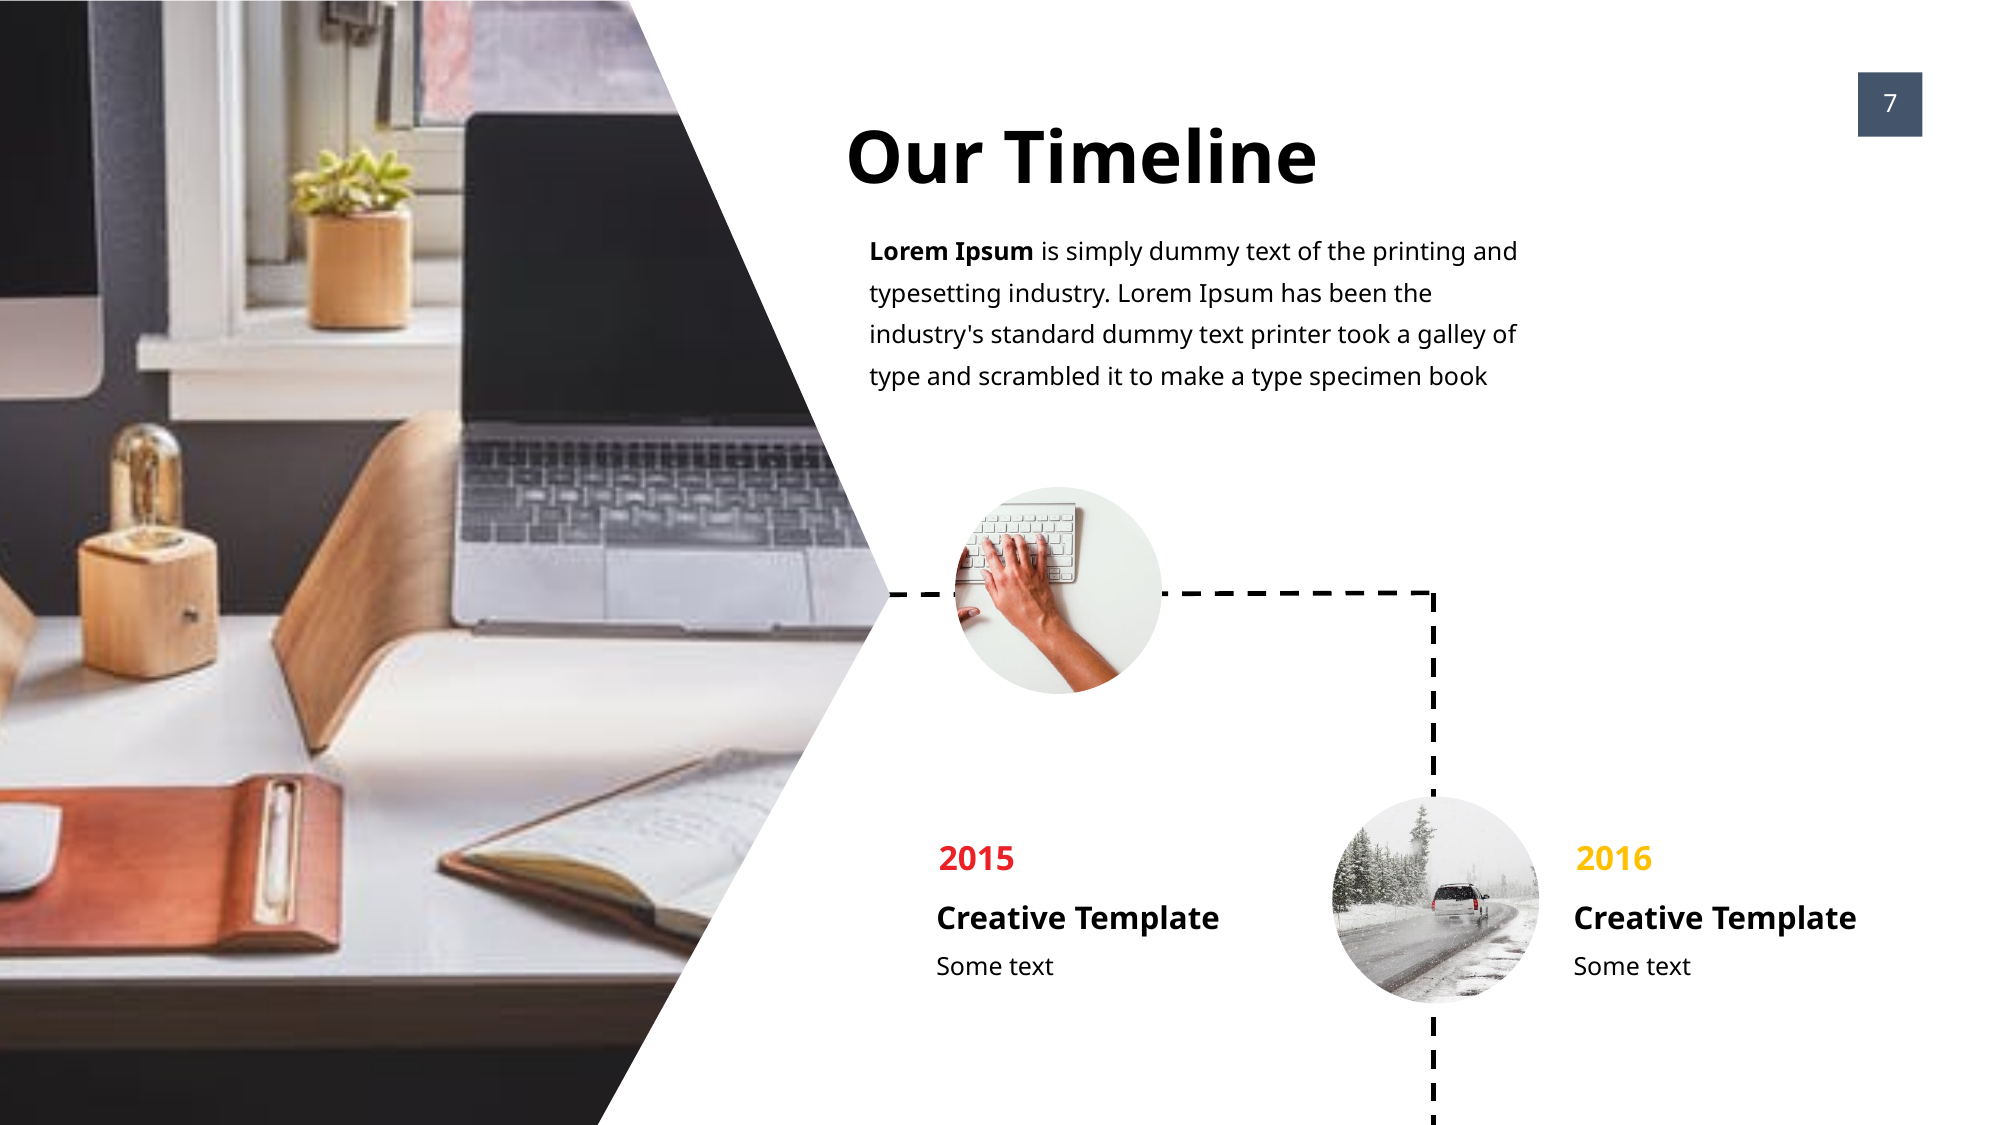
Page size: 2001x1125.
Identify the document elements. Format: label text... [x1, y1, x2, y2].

text_box Some text [1558, 942, 1767, 988]
picture [0, 0, 891, 1125]
slide_number 7 [1854, 78, 1927, 130]
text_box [1162, 592, 1433, 596]
text_box Creative Template [1558, 891, 1895, 944]
text_box 2015 [924, 829, 1082, 885]
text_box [891, 592, 955, 596]
text_box Lorem Ipsum is simply dummy text of the printing and typesetting industry. Lorem Ipsum has been the industry's standard dummy text printer took a galley of type and scrambled it to make a type specimen book [891, 216, 1540, 399]
picture [1332, 796, 1540, 1004]
text_box 2016 [1561, 829, 1719, 885]
text_box Creative Template [921, 891, 1257, 944]
text_box Some text [921, 942, 1130, 988]
text_box Our Timeline [891, 103, 1334, 206]
picture [955, 486, 1162, 694]
